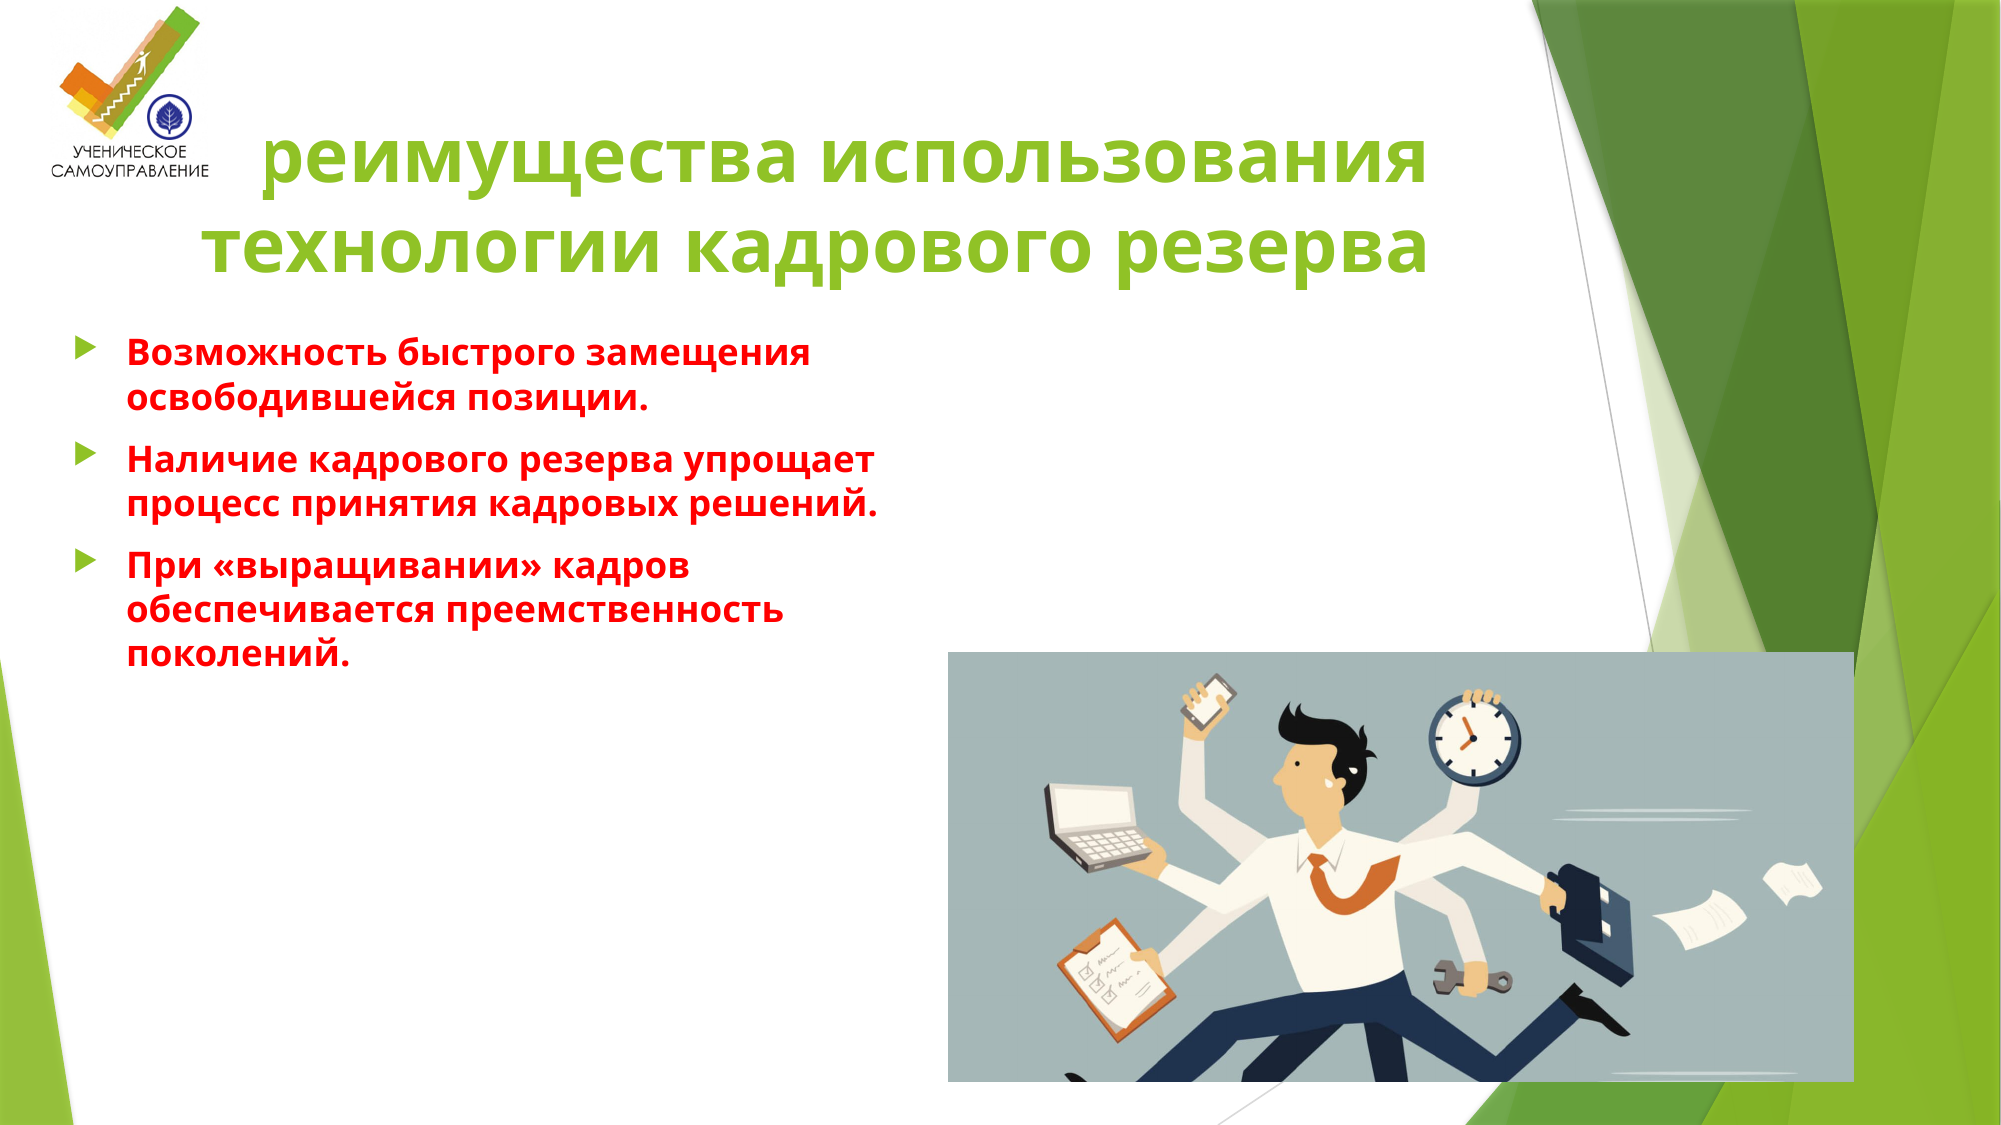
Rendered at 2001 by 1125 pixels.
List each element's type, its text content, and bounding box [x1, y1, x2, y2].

picture [947, 651, 1855, 1082]
picture [0, 0, 267, 191]
title Преимущества использования технологии кадрового резерва [111, 99, 1522, 317]
list Возможность быстрого замещения освободившейся позиции. Наличие кадрового резерва упрощает процесс принятия кадровых решений. При «выращивании» кадров обеспечивается преемственность поколений. [57, 321, 896, 723]
